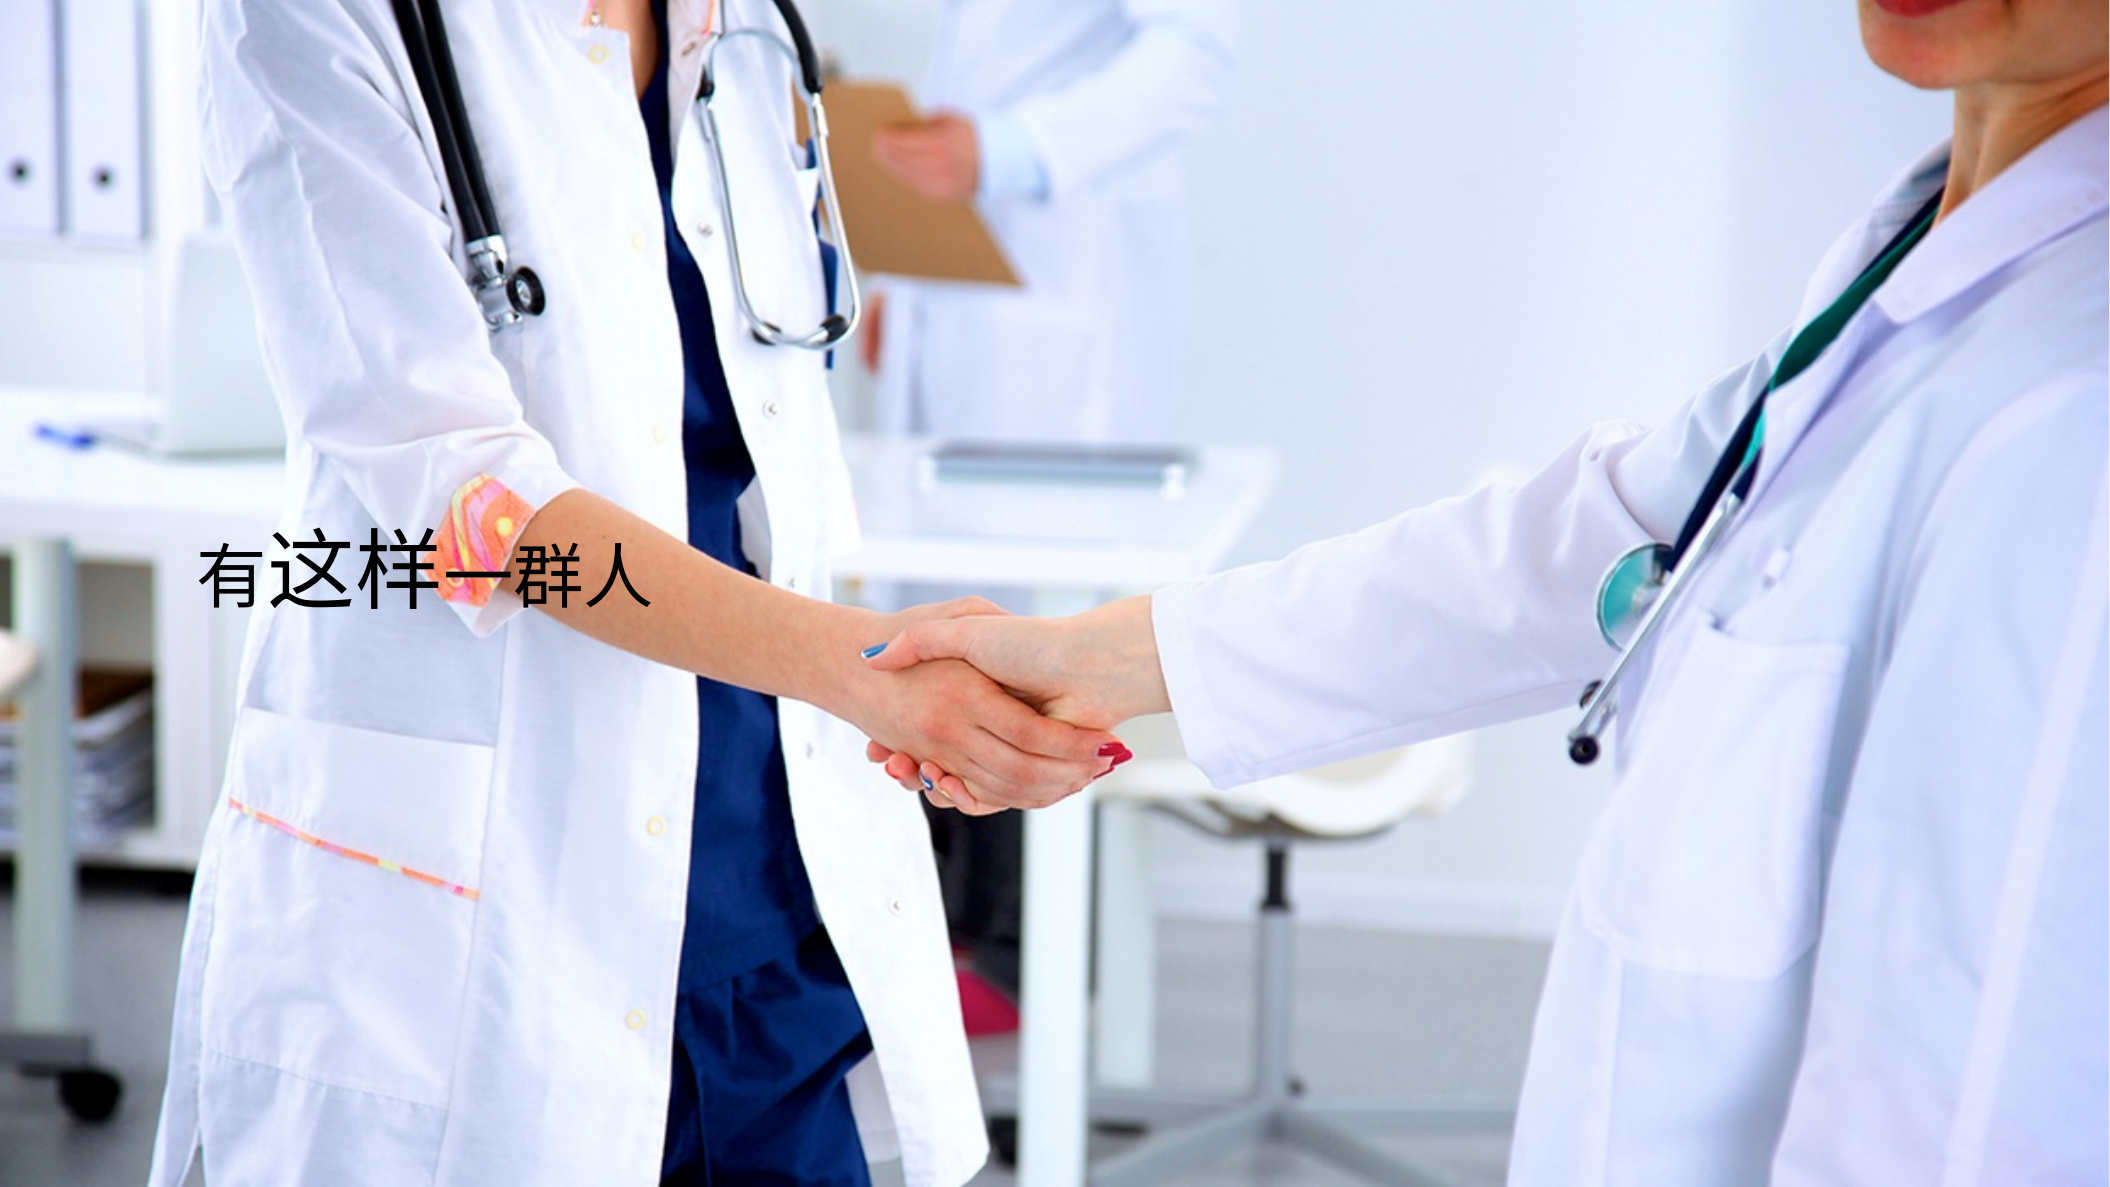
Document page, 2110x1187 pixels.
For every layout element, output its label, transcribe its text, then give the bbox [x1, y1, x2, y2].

text_box [0, 0, 2110, 1187]
text_box 有这样一群人 [95, 507, 669, 628]
